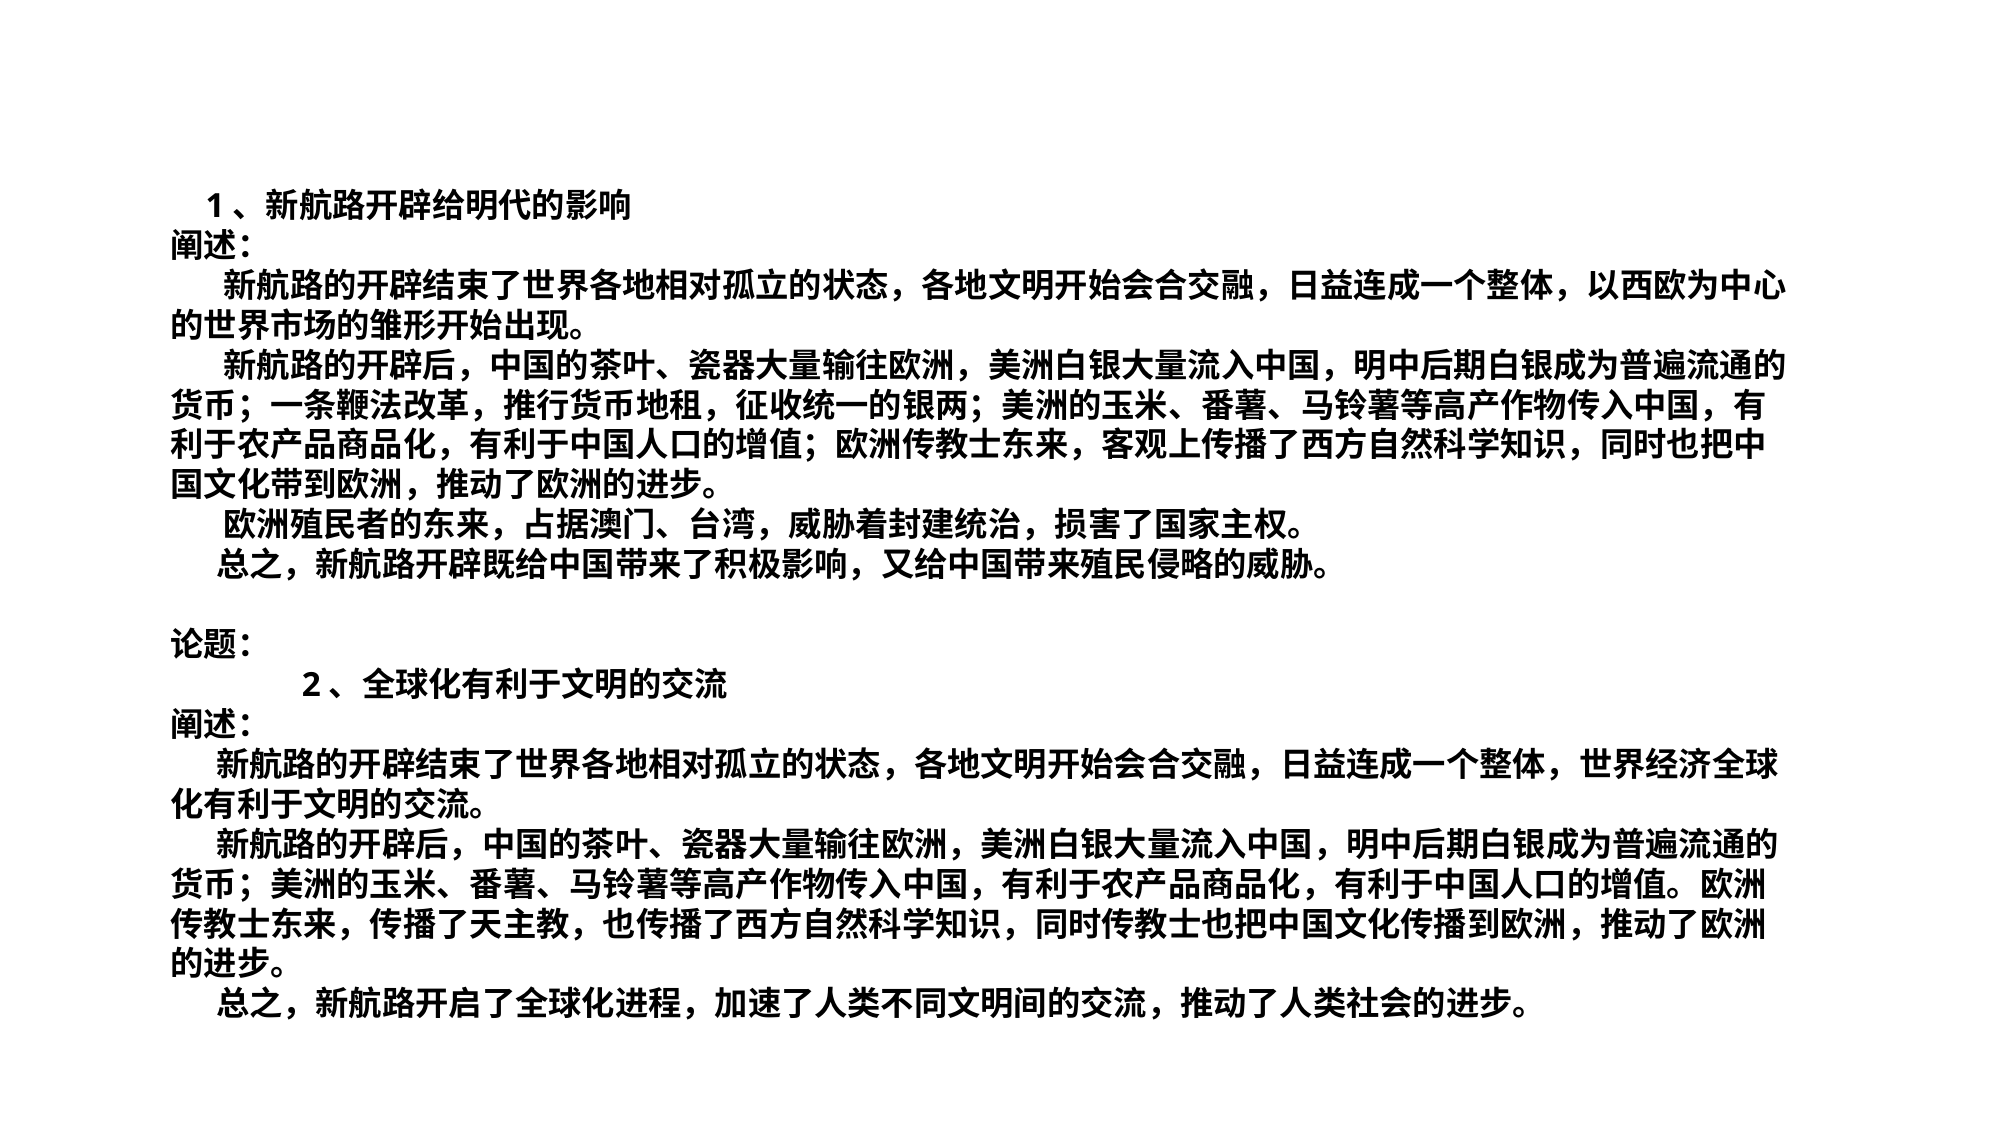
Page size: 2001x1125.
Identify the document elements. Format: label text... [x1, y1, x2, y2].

text_box 1、新航路开辟给明代的影响 阐述： 新航路的开辟结束了世界各地相对孤立的状态，各地文明开始会合交融，日益连成一个整体，以西欧为中心的世界市场的雏形开始出现。 新航路的开辟后，中国的茶叶、瓷器大量输往欧洲，美洲白银大量流入中国，明中后期白银成为普遍流通的货币；一条鞭法改革，推行货币地租，征收统一的银两；美洲的玉米、番薯、马铃薯等高产作物传入中国，有利于农产品商品化，有利于中国人口的增值；欧洲传教士东来，客观上传播了西方自然科学知识，同时也把中国文化带到欧洲，推动了欧洲的进步。 欧洲殖民者的东来，占据澳门、台湾，威胁着封建统治，损害了国家主权。 总之，新航路开辟既给中国带来了积极影响，又给中国带来殖民侵略的威胁。 论题： 2、全球化有利于文明的交流 阐述： 新航路的开辟结束了世界各地相对孤立的状态，各地文明开始会合交融，日益连成一个整体，世界经济全球化有利于文明的交流。 新航路的开辟后，中国的茶叶、瓷器大量输往欧洲，美洲白银大量流入中国，明中后期白银成为普遍流通的货币；美洲的玉米、番薯、马铃薯等高产作物传入中国，有利于农产品商品化，有利于中国人口的增值。欧洲传教士东来，传播了天主教，也传播了西方自然科学知识，同时传教士也把中国文化传播到欧洲，推动了欧洲的进步。 总之，新航路开启了全球化进程，加速了人类不同文明间的交流，推动了人类社会的进步。 [155, 176, 1807, 1030]
